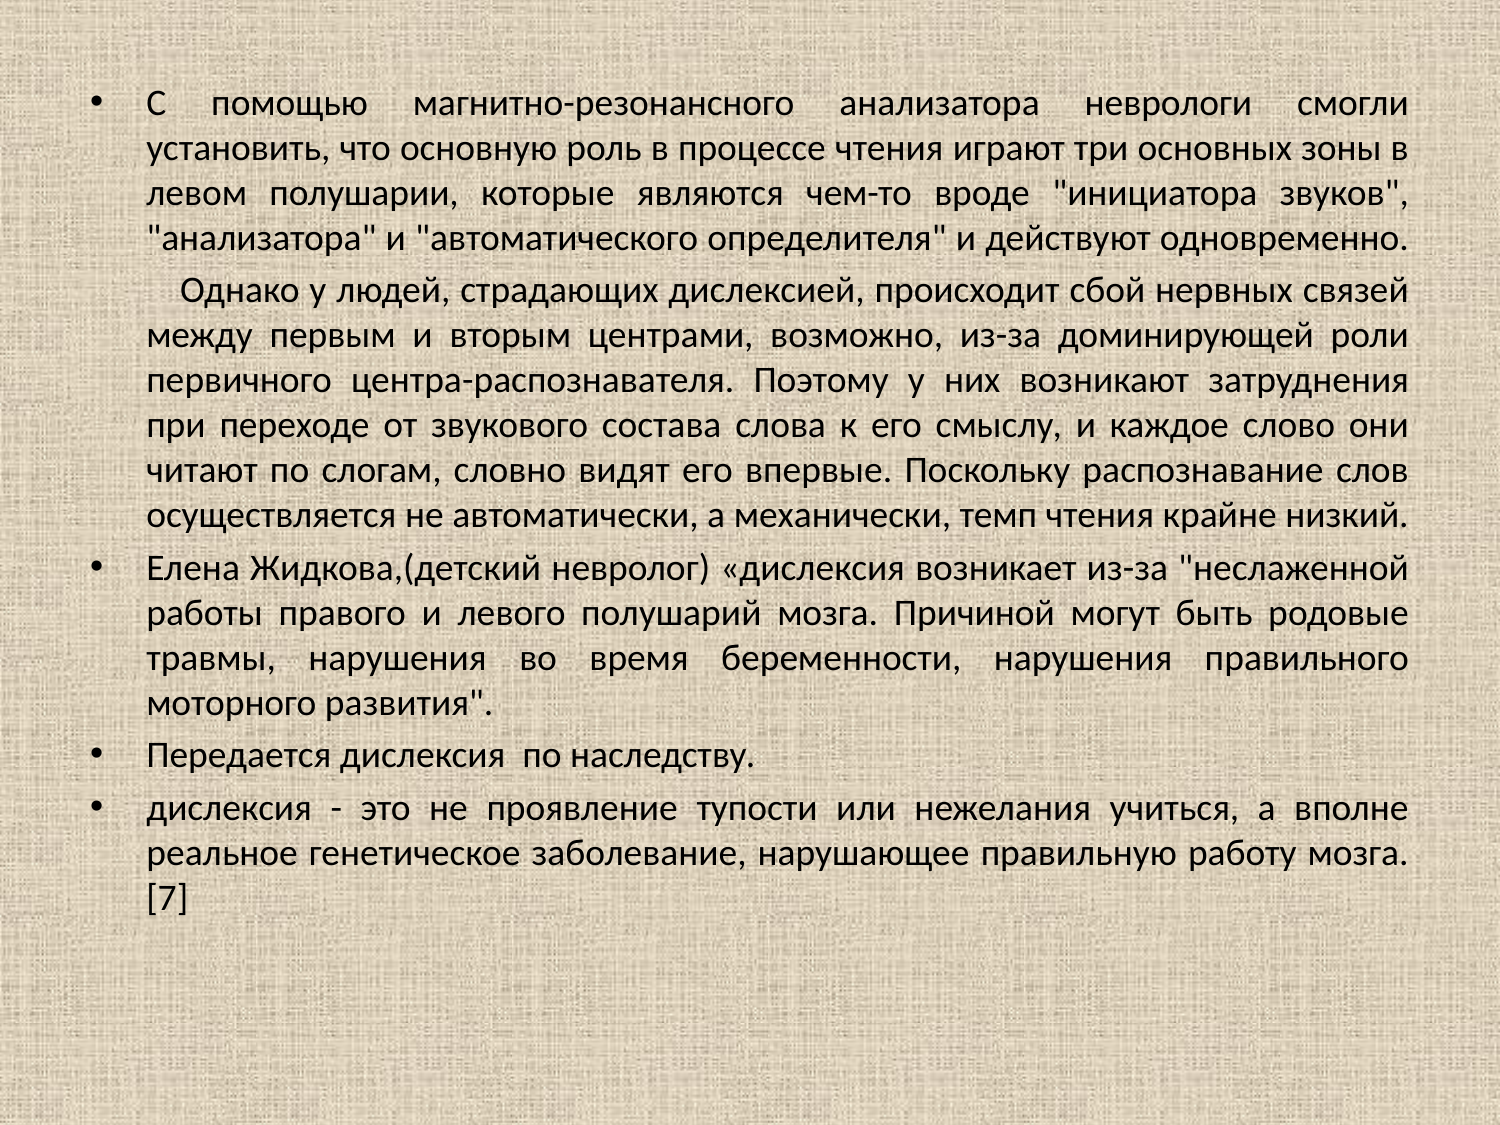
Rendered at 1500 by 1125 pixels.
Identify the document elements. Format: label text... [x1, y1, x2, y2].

picture [0, 0, 1500, 1125]
list С помощью магнитно-резонансного анализатора неврологи смогли установить, что основную роль в процессе чтения играют три основных зоны в левом полушарии, которые являются чем-то вроде "инициатора звуков", "анализатора" и "автоматического определителя" и действуют одновременно. Однако у людей, страдающих дислексией, происходит сбой нервных связей между первым и вторым центрами, возможно, из-за доминирующей роли первичного центра-распознавателя. Поэтому у них возникают затруднения при переходе от звукового состава слова к его смыслу, и каждое слово они читают по слогам, словно видят его впервые. Поскольку распознавание слов осуществляется не автоматически, а механически, темп чтения крайне низкий. Елена Жидкова,(детский невролог) «дислексия возникает из-за "неслаженной работы правого и левого полушарий мозга. Причиной могут быть родовые травмы, нарушения во время беременности, нарушения правильного моторного развития". Передается дислексия по наследству. дислексия - это не проявление тупости или нежелания учиться, а вполне реальное генетическое заболевание, нарушающее правильную работу мозга.[7] [75, 70, 1425, 1055]
